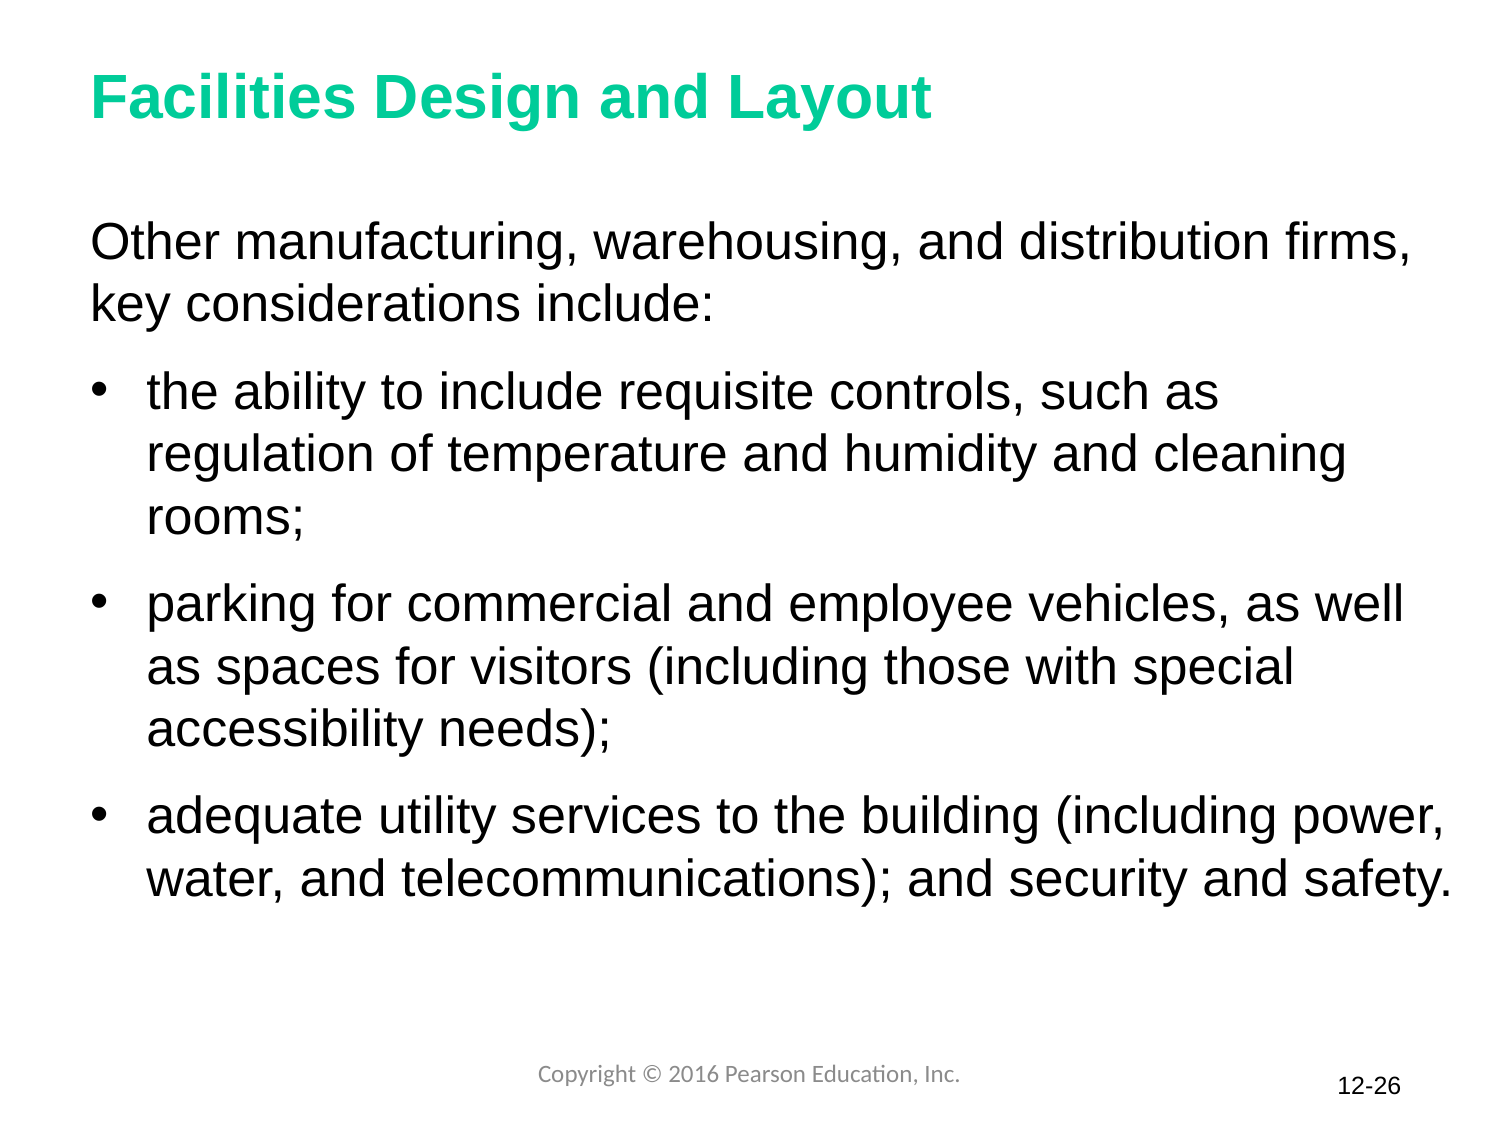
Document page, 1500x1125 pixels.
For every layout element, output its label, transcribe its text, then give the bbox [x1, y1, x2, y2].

title Facilities Design and Layout [75, 0, 1425, 188]
list Other manufacturing, warehousing, and distribution firms, key considerations include: the ability to include requisite controls, such as regulation of temperature and humidity and cleaning rooms; parking for commercial and employee vehicles, as well as spaces for visitors (including those with special accessibility needs); adequate utility services to the building (including power, water, and telecommunications); and security and safety. [75, 200, 1475, 1050]
footer Copyright © 2016 Pearson Education, Inc. [512, 1050, 988, 1103]
